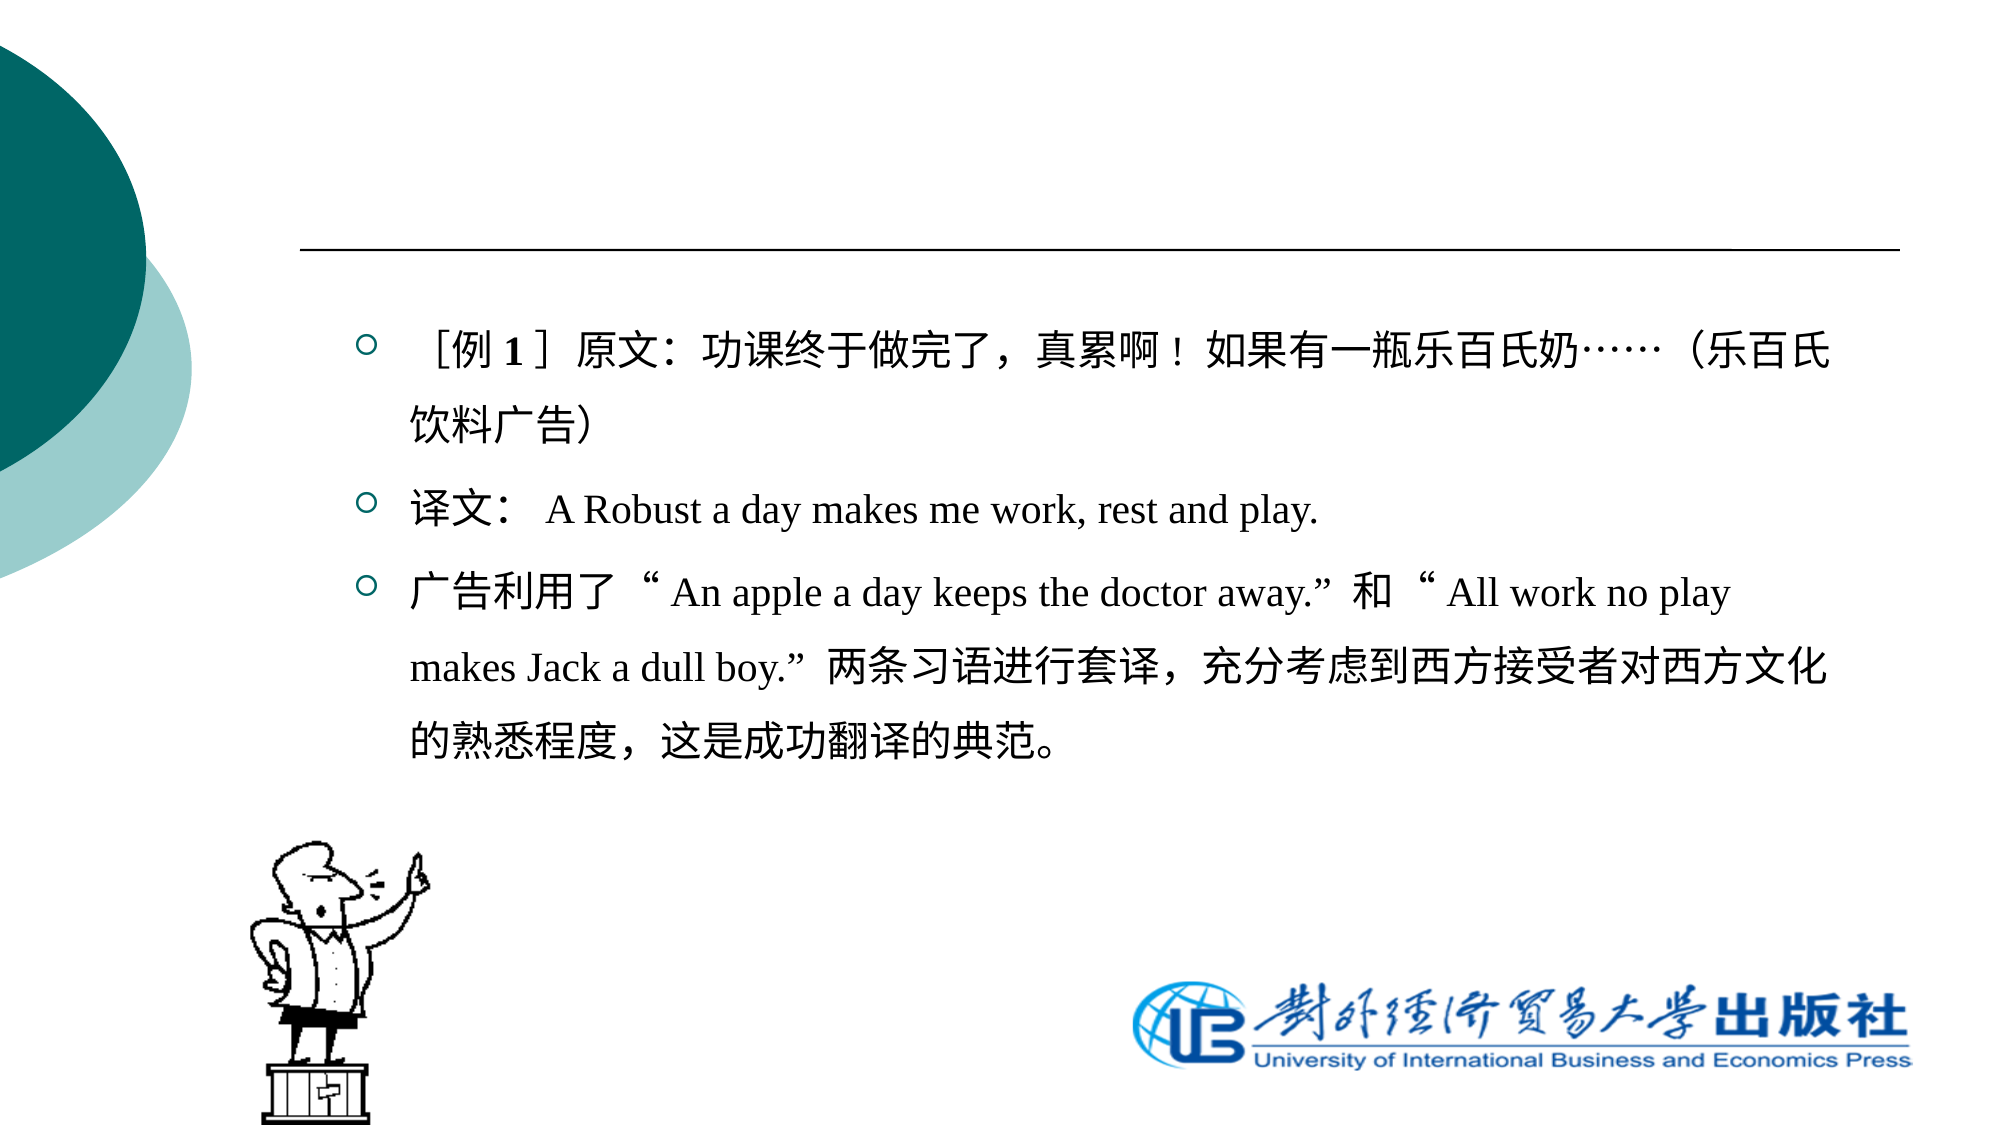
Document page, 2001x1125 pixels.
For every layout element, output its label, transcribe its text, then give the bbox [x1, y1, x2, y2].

picture [1054, 922, 2000, 1125]
picture [249, 838, 432, 1125]
list ［例1］原文：功课终于做完了，真累啊! 如果有一瓶乐百氏奶……（乐百氏饮料广告） 译文：A Robust a day makes me work, rest and play. 广告利用了“An apple a day keeps the doctor away.” 和“All work no play makes Jack a dull boy.” 两条习语进行套译，充分考虑到西方接受者对西方文化的熟悉程度，这是成功翻译的典范。 [338, 290, 1863, 1062]
